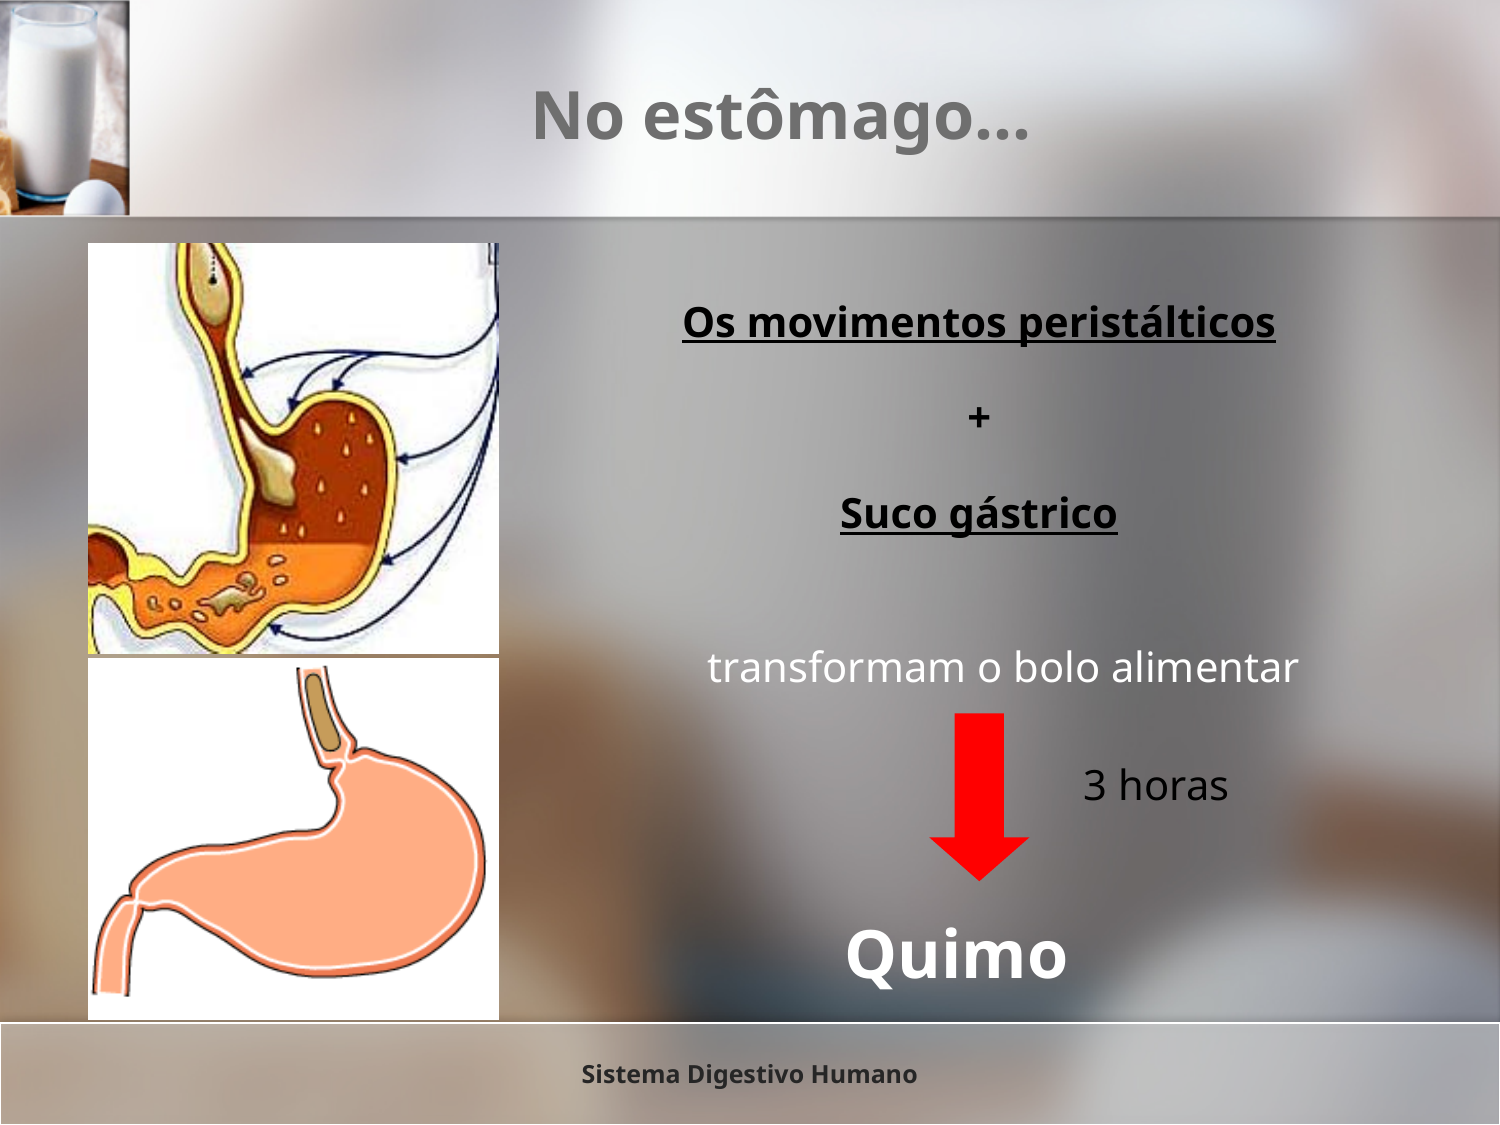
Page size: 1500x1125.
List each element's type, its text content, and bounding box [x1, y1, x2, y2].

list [88, 242, 499, 654]
picture [0, 0, 1500, 1022]
text_box 3 horas [1026, 751, 1287, 817]
footer Sistema Digestivo Humano [512, 1051, 988, 1125]
text_box transformam o bolo alimentar [608, 633, 1400, 699]
title No estômago… [150, 24, 1413, 200]
text_box [932, 714, 1027, 880]
text_box Os movimentos peristálticos + Suco gástrico [527, 262, 1432, 545]
text_box Quimo [584, 904, 1329, 1000]
